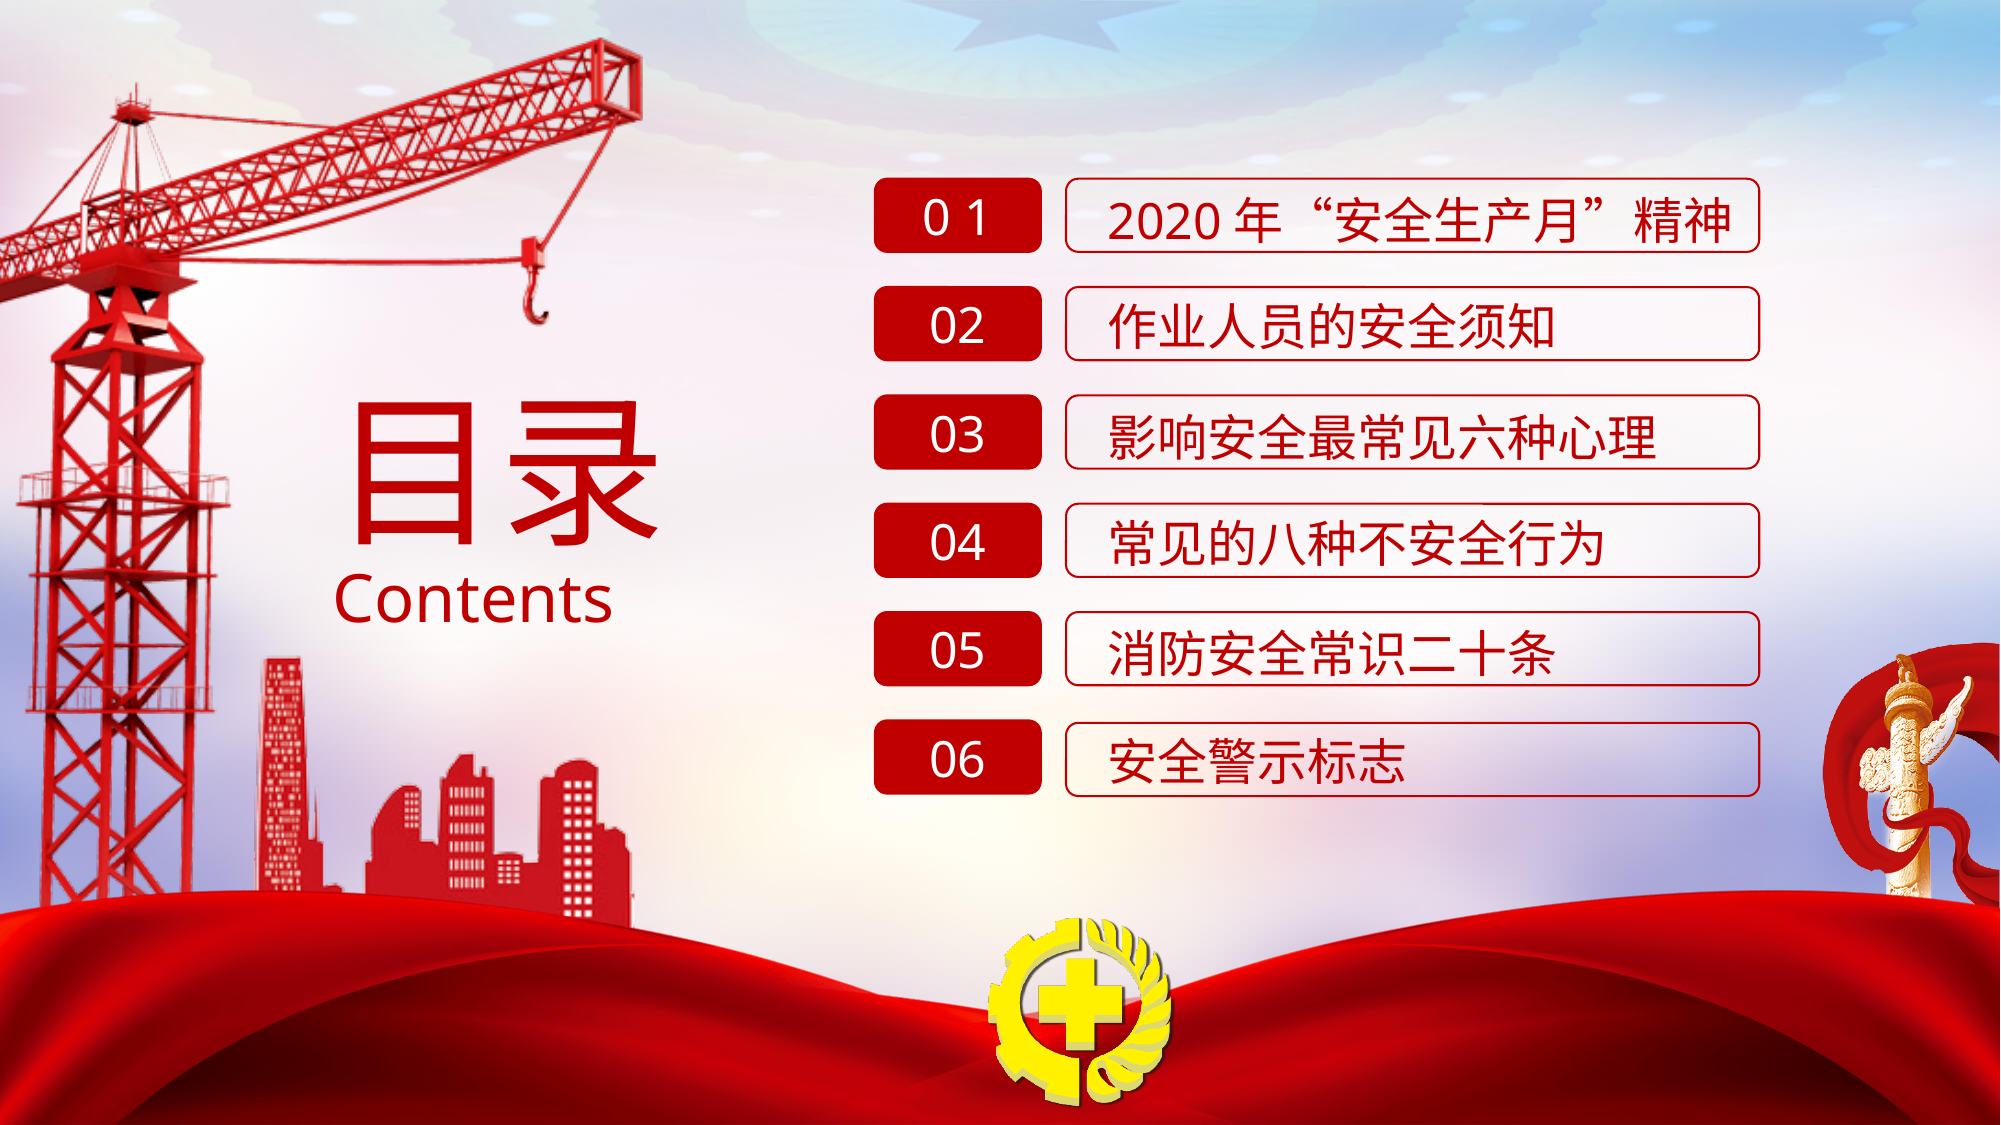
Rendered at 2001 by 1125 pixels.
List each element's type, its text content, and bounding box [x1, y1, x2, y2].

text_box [1066, 395, 1760, 476]
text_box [1066, 612, 1760, 691]
text_box 05 [874, 612, 1041, 686]
picture [0, 0, 2001, 1125]
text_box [1066, 722, 1760, 799]
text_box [1066, 286, 1760, 364]
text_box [1066, 503, 1760, 581]
text_box 03 [874, 395, 1041, 469]
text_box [1066, 178, 1760, 258]
text_box 06 [874, 720, 1041, 794]
text_box 04 [874, 503, 1041, 577]
